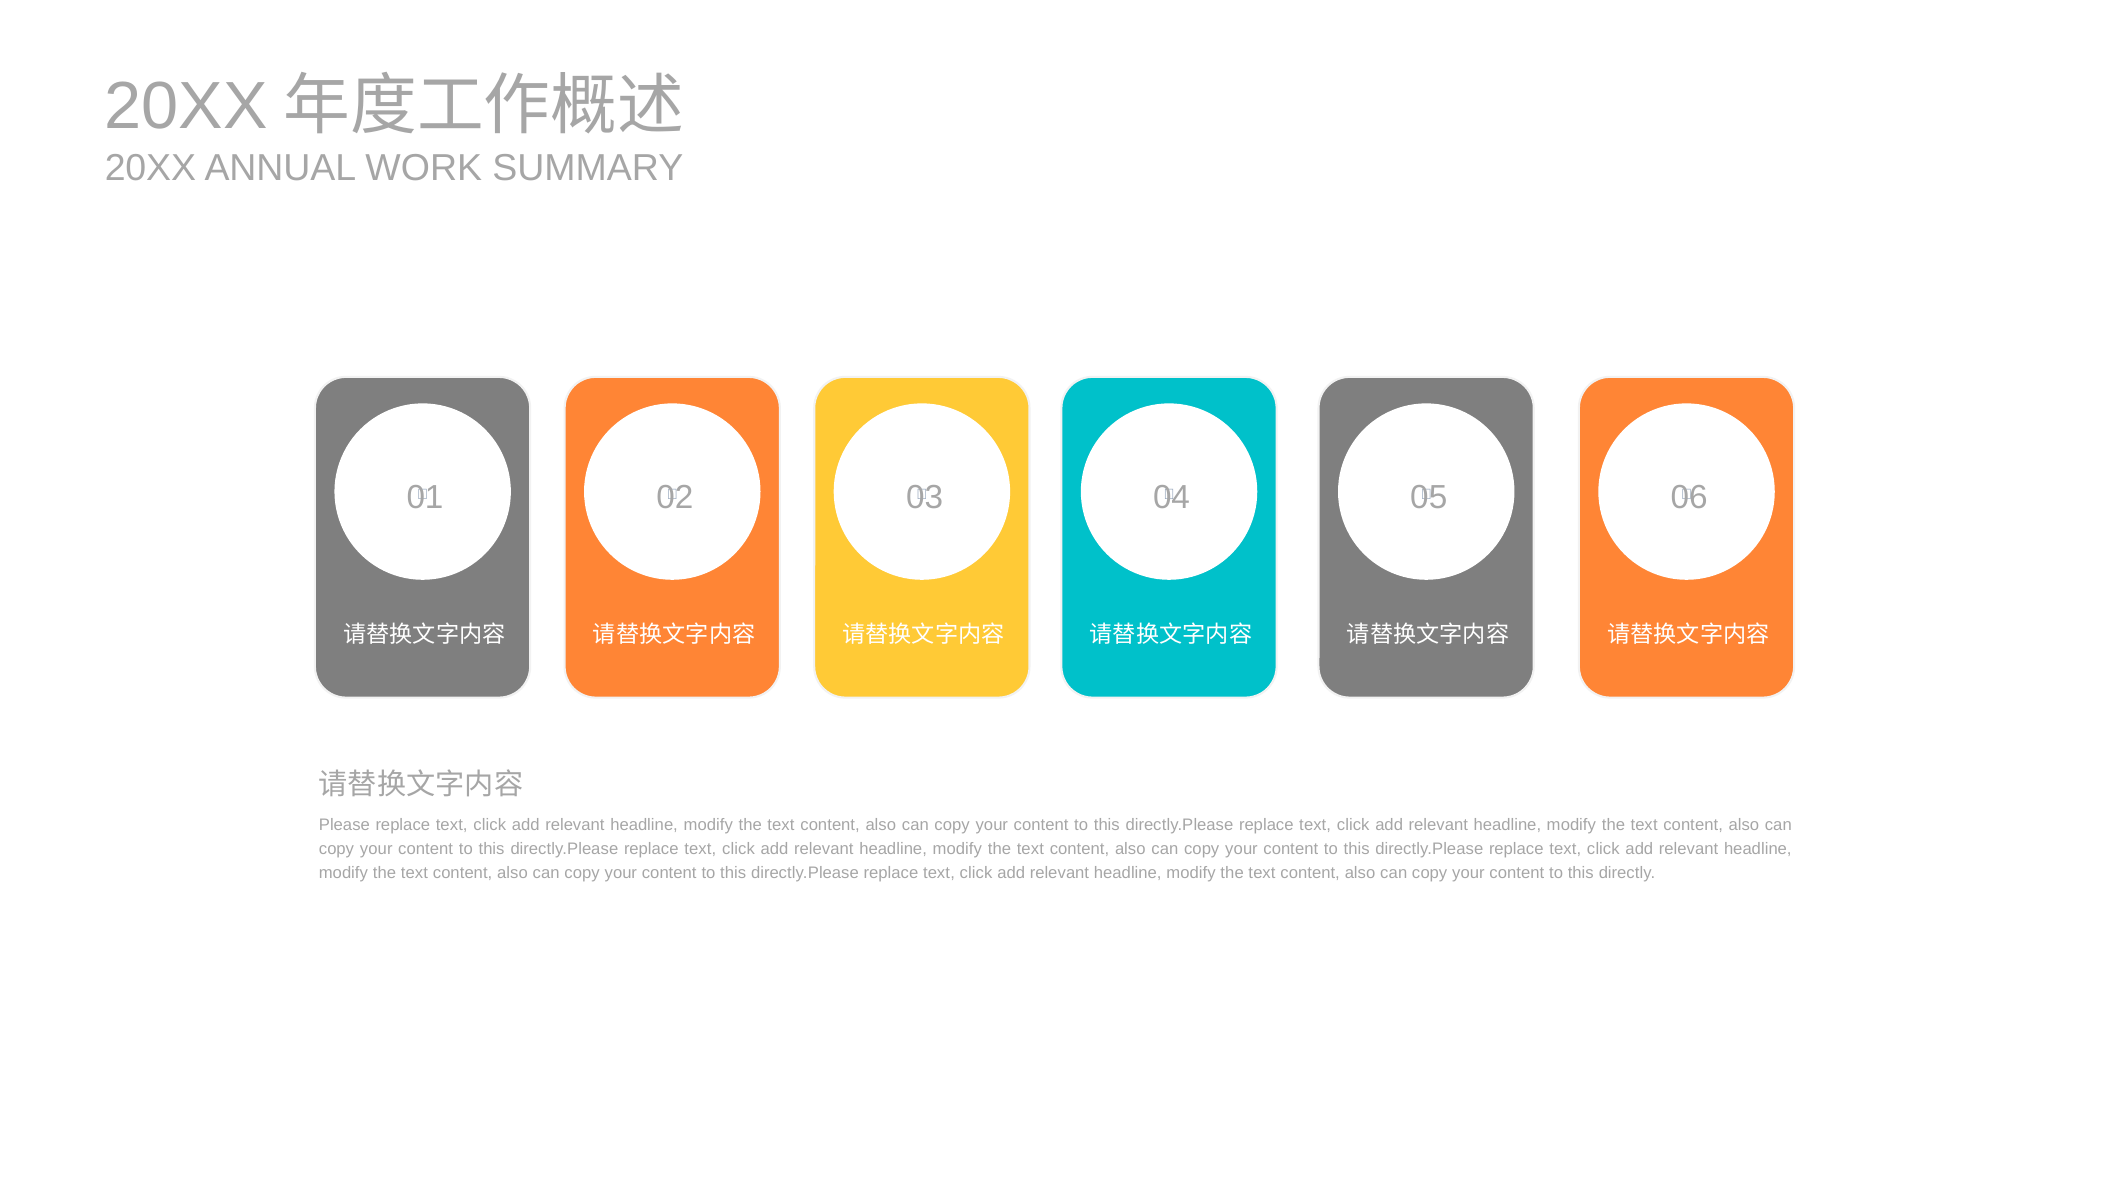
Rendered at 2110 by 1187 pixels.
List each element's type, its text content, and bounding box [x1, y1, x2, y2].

text_box 请替换文字内容 [318, 751, 630, 808]
text_box [1060, 375, 1278, 699]
text_box [813, 375, 1031, 699]
text_box  [1597, 402, 1776, 581]
text_box [313, 375, 532, 699]
text_box 01 [356, 437, 494, 546]
text_box 05 [1360, 437, 1497, 546]
text_box  [1336, 402, 1516, 581]
text_box [563, 375, 781, 699]
text_box 请替换文字内容 [1322, 602, 1534, 659]
text_box [1317, 375, 1535, 699]
text_box 请替换文字内容 [318, 602, 531, 659]
text_box  [333, 402, 512, 581]
text_box 04 [1103, 437, 1240, 546]
text_box 20XX年度工作概述 [104, 61, 692, 142]
text_box 请替换文字内容 [1065, 602, 1277, 659]
text_box [1577, 375, 1796, 699]
text_box 03 [856, 437, 993, 546]
text_box 请替换文字内容 [817, 602, 1030, 659]
text_box 20XX ANNUAL WORK SUMMARY [104, 142, 692, 188]
text_box 请替换文字内容 [568, 602, 780, 659]
text_box 06 [1620, 437, 1758, 546]
text_box  [1079, 402, 1259, 581]
text_box Please replace text, click add relevant headline, modify the text content, also can copy your content to this directly.Please replace text, click add relevant headline, modify the text content, also can copy your content to this directly.Please replace text, click add relevant headline, modify the text content, also can copy your content to this directly.Please replace text, click add relevant headline, modify the text content, also can copy your content to this directly.Please replace text, click add relevant headline, modify the text content, also can copy your content to this directly. [318, 810, 1795, 946]
text_box 请替换文字内容 [1582, 602, 1795, 659]
text_box  [583, 402, 762, 581]
text_box  [832, 402, 1012, 581]
text_box 02 [606, 437, 743, 546]
